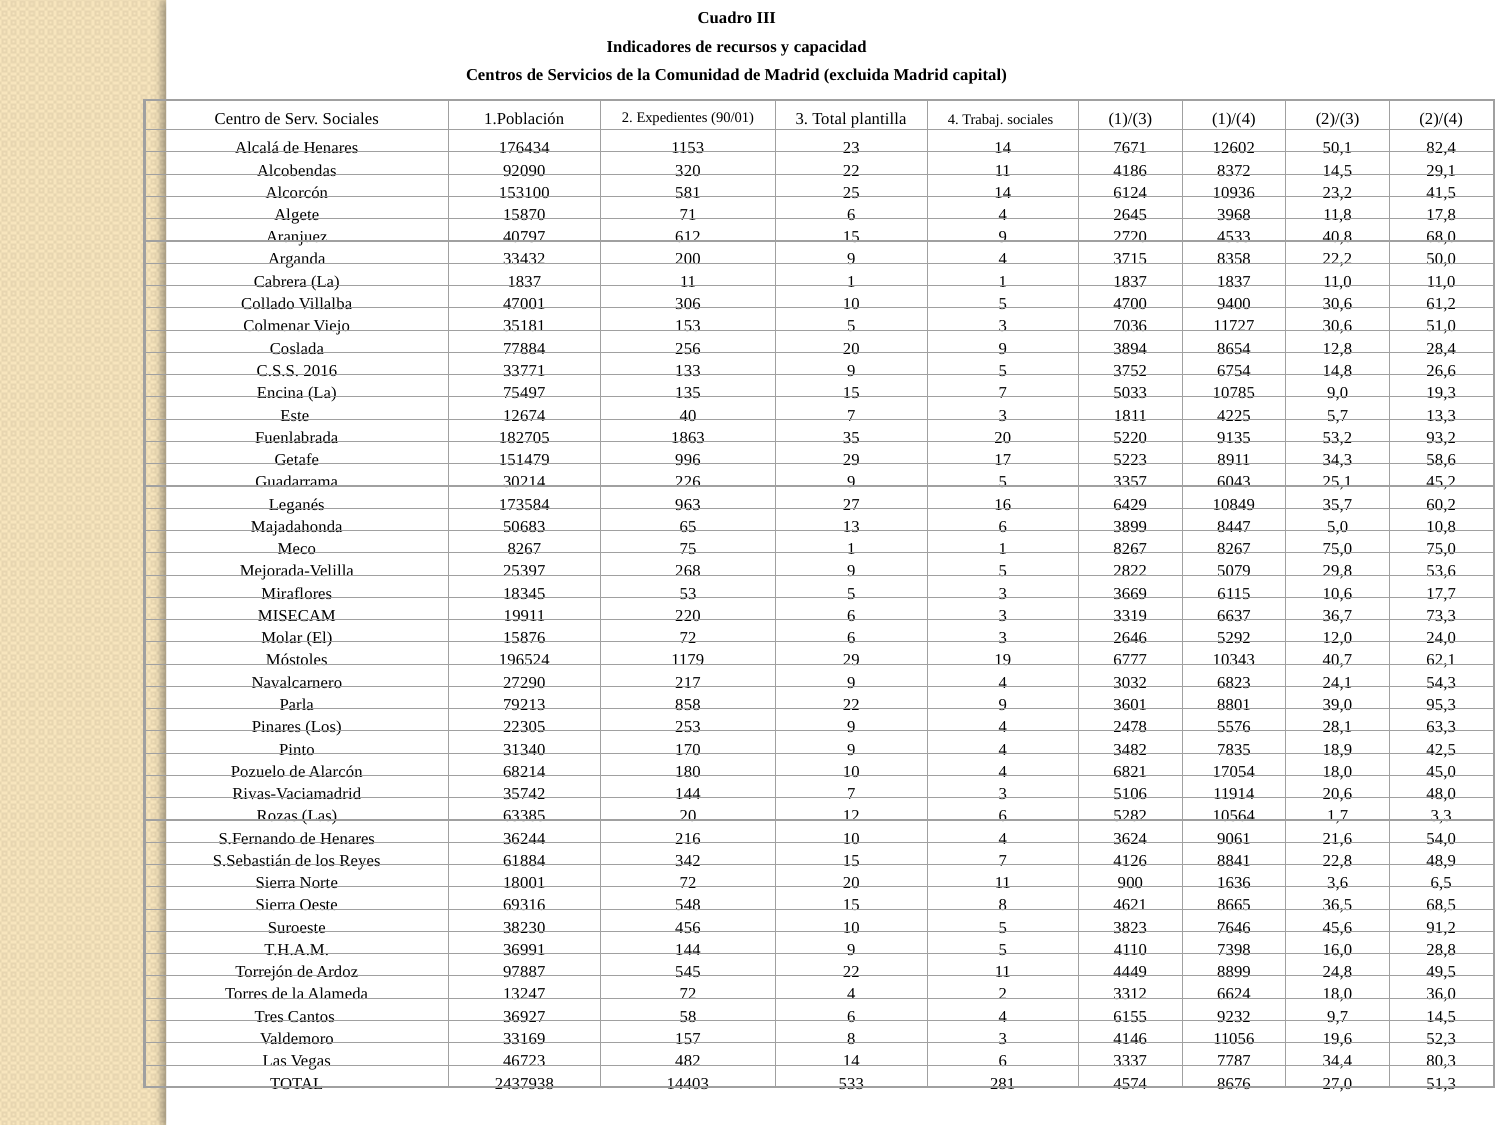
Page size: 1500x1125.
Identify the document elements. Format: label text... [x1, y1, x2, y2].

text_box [143, 99, 1495, 1088]
text_box Cuadro III Indicadores de recursos y capacidad Centros de Servicios de la Comunidad de Madrid (excluida Madrid capital) [361, 0, 1112, 92]
